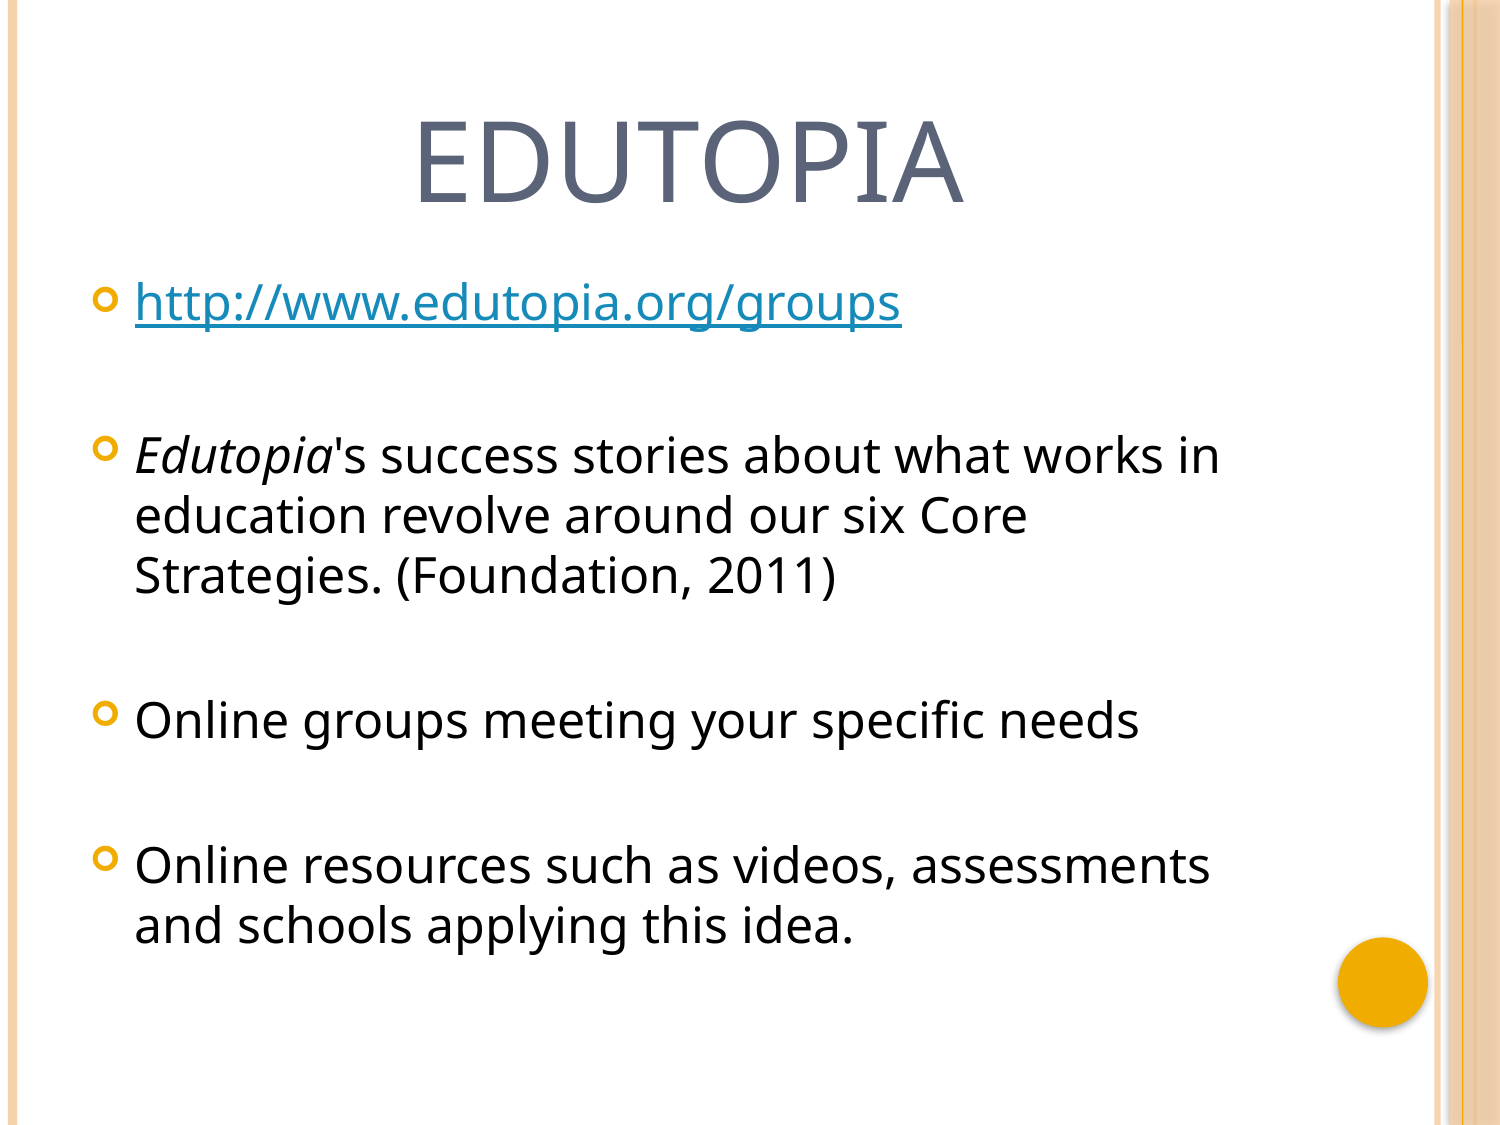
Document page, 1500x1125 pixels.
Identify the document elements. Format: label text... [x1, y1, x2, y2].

title Edutopia [75, 45, 1300, 233]
list http://www.edutopia.org/groups Edutopia's success stories about what works in education revolve around our six Core Strategies. (Foundation, 2011) Online groups meeting your specific needs Online resources such as videos, assessments and schools applying this idea. [75, 262, 1300, 1062]
